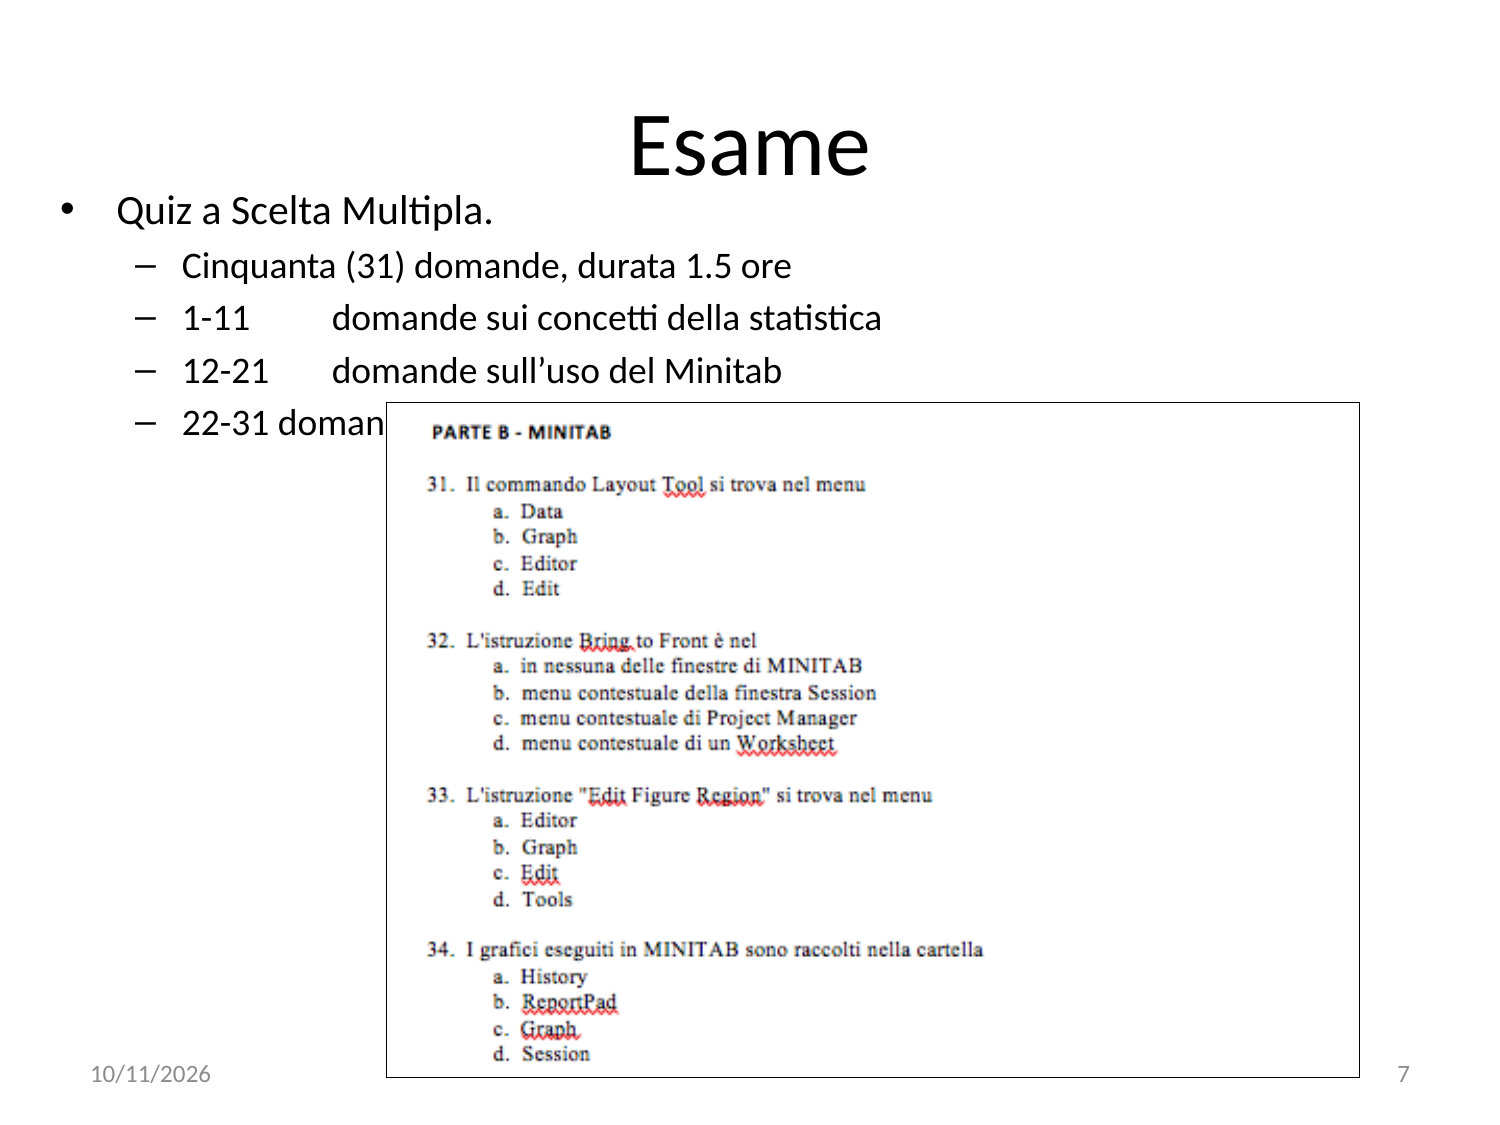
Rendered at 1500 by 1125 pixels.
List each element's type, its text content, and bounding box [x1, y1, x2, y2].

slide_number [75, 1042, 425, 1103]
slide_number 7 [1074, 1042, 1425, 1103]
text_box Quiz a Scelta Multipla. Cinquanta (31) domande, durata 1.5 ore 1-11 domande sui concetti della statistica 12-21 domande sull’uso del Minitab 22-31 domande sull’esito di Analisi dei DS utilizzati a lezione [45, 175, 1396, 476]
picture [386, 402, 1360, 1078]
title Esame [75, 45, 1425, 233]
